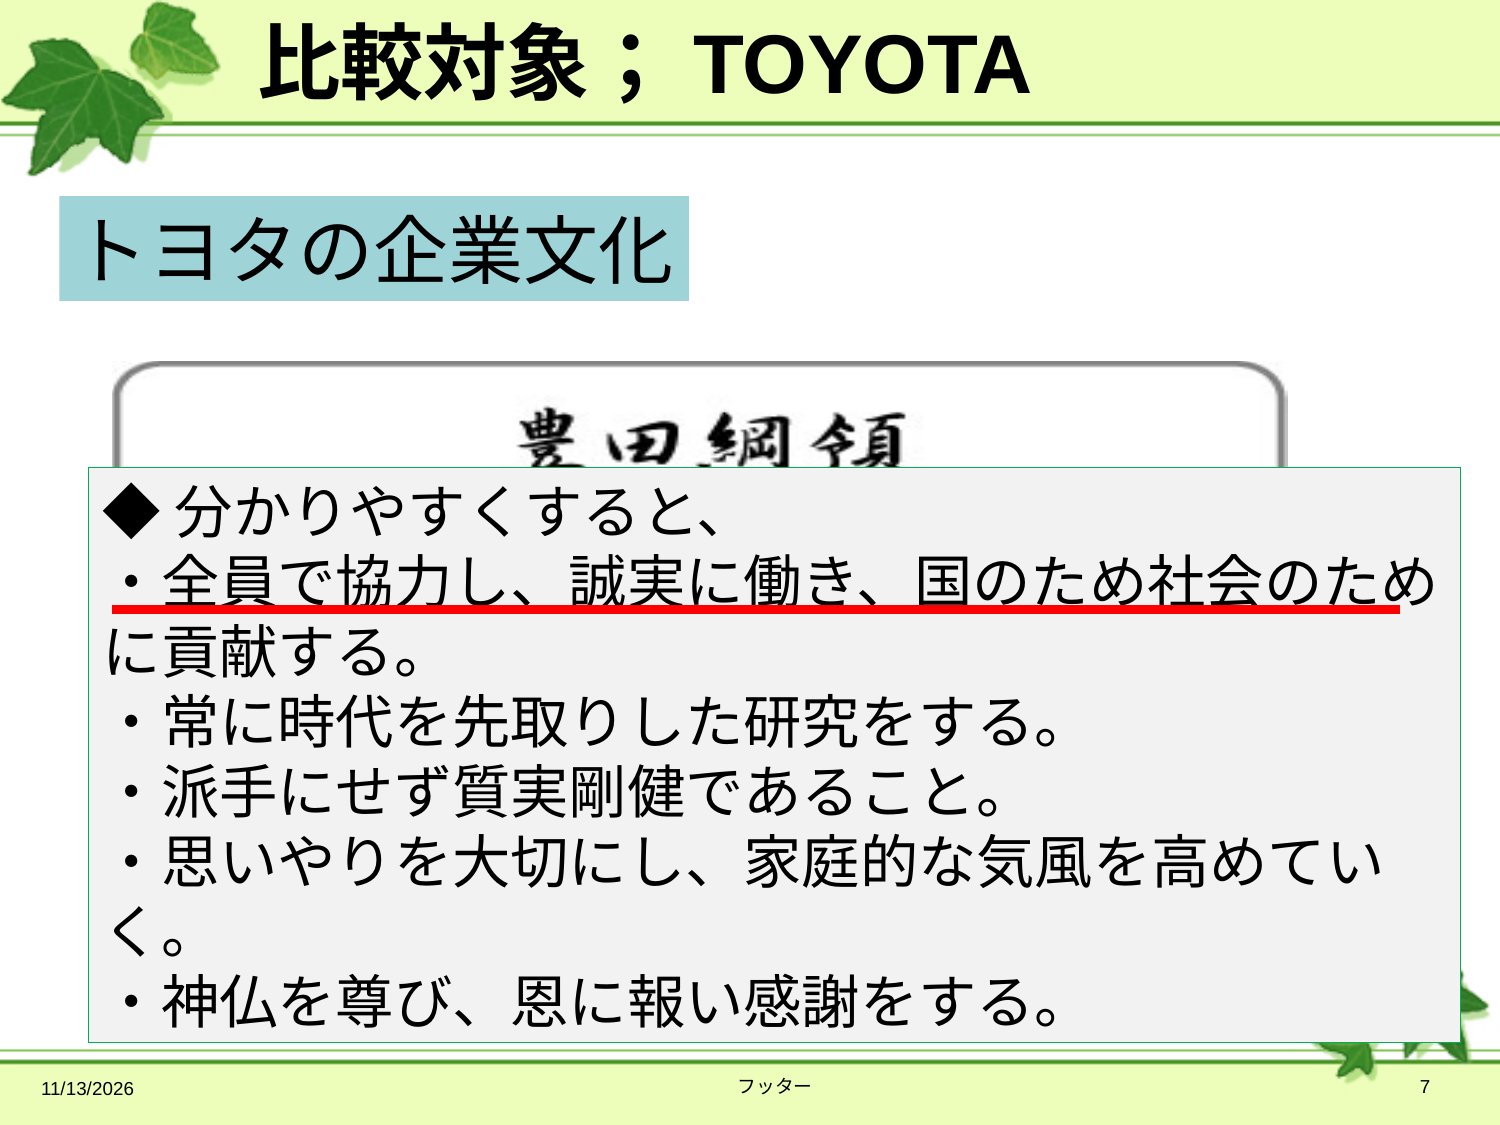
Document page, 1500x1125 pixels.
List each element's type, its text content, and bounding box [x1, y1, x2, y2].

picture [0, 0, 1500, 1125]
text_box トヨタの企業文化 [59, 196, 689, 301]
text_box ◆分かりやすくすると、 ・全員で協力し、誠実に働き、国のため社会のために貢献する。 ・常に時代を先取りした研究をする。 ・派手にせず質実剛健であること。 ・思いやりを大切にし、家庭的な気風を高めていく。 ・神仏を尊び、恩に報い感謝をする。 [88, 467, 1461, 1043]
slide_number 7 [1387, 1074, 1463, 1098]
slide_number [26, 1069, 276, 1107]
title 比較対象；TOYOTA [242, 42, 1467, 118]
footer フッター [287, 1069, 1263, 1107]
